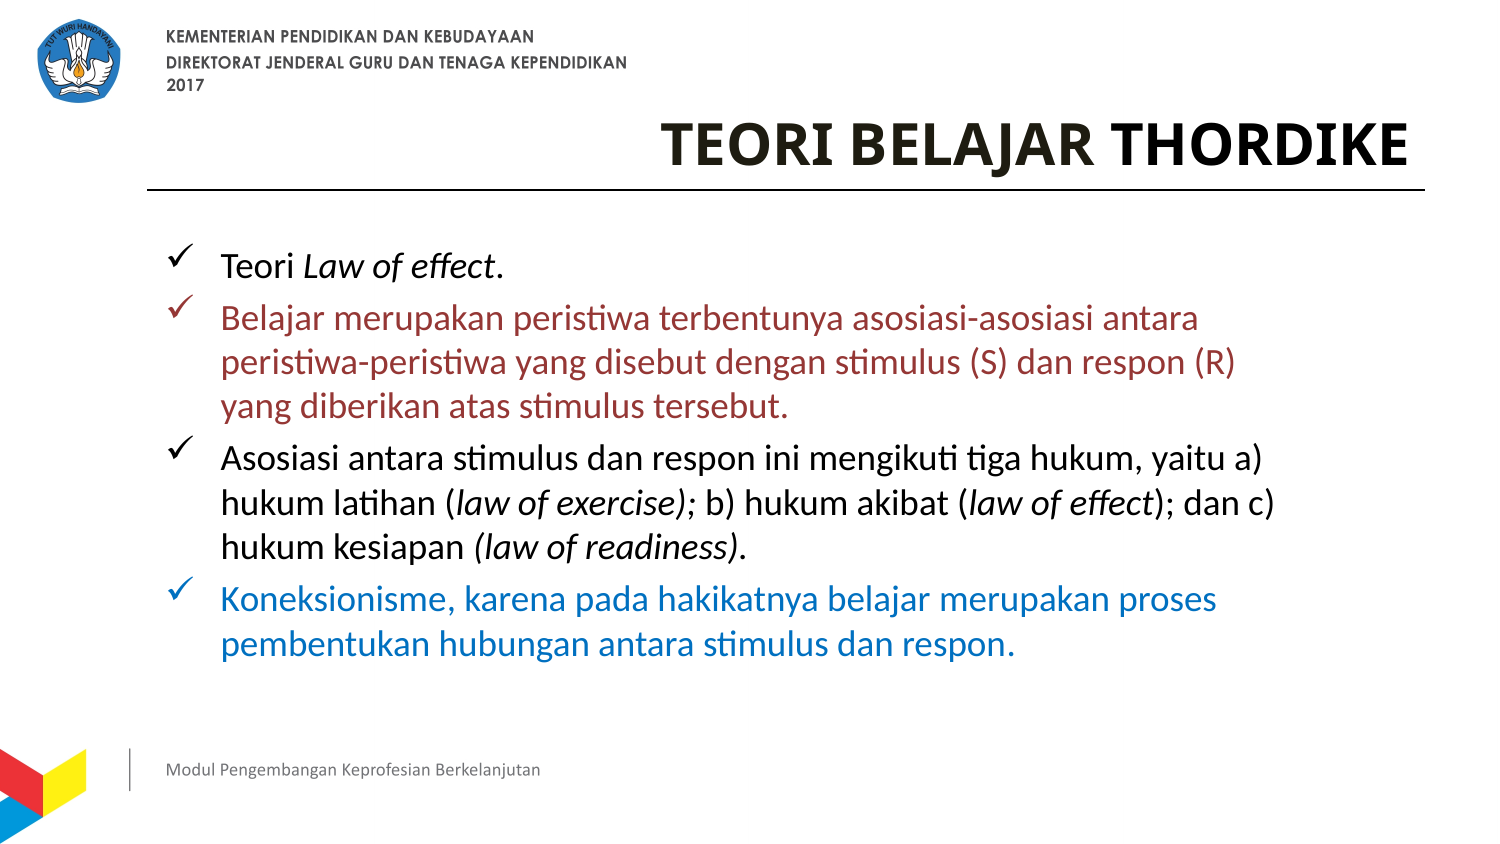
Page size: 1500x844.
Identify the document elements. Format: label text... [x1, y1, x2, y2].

text_box Teori Law of effect. Belajar merupakan peristiwa terbentunya asosiasi-asosiasi antara peristiwa-peristiwa yang disebut dengan stimulus (S) dan respon (R) yang diberikan atas stimulus tersebut. Asosiasi antara stimulus dan respon ini mengikuti tiga hukum, yaitu a) hukum latihan (law of exercise); b) hukum akibat (law of effect); dan c) hukum kesiapan (law of readiness). Koneksionisme, karena pada hakikatnya belajar merupakan proses pembentukan hubungan antara stimulus dan respon. [149, 233, 1312, 673]
title TEORI BELAJAR THORDIKE [147, 99, 1425, 185]
picture [0, 0, 1498, 844]
